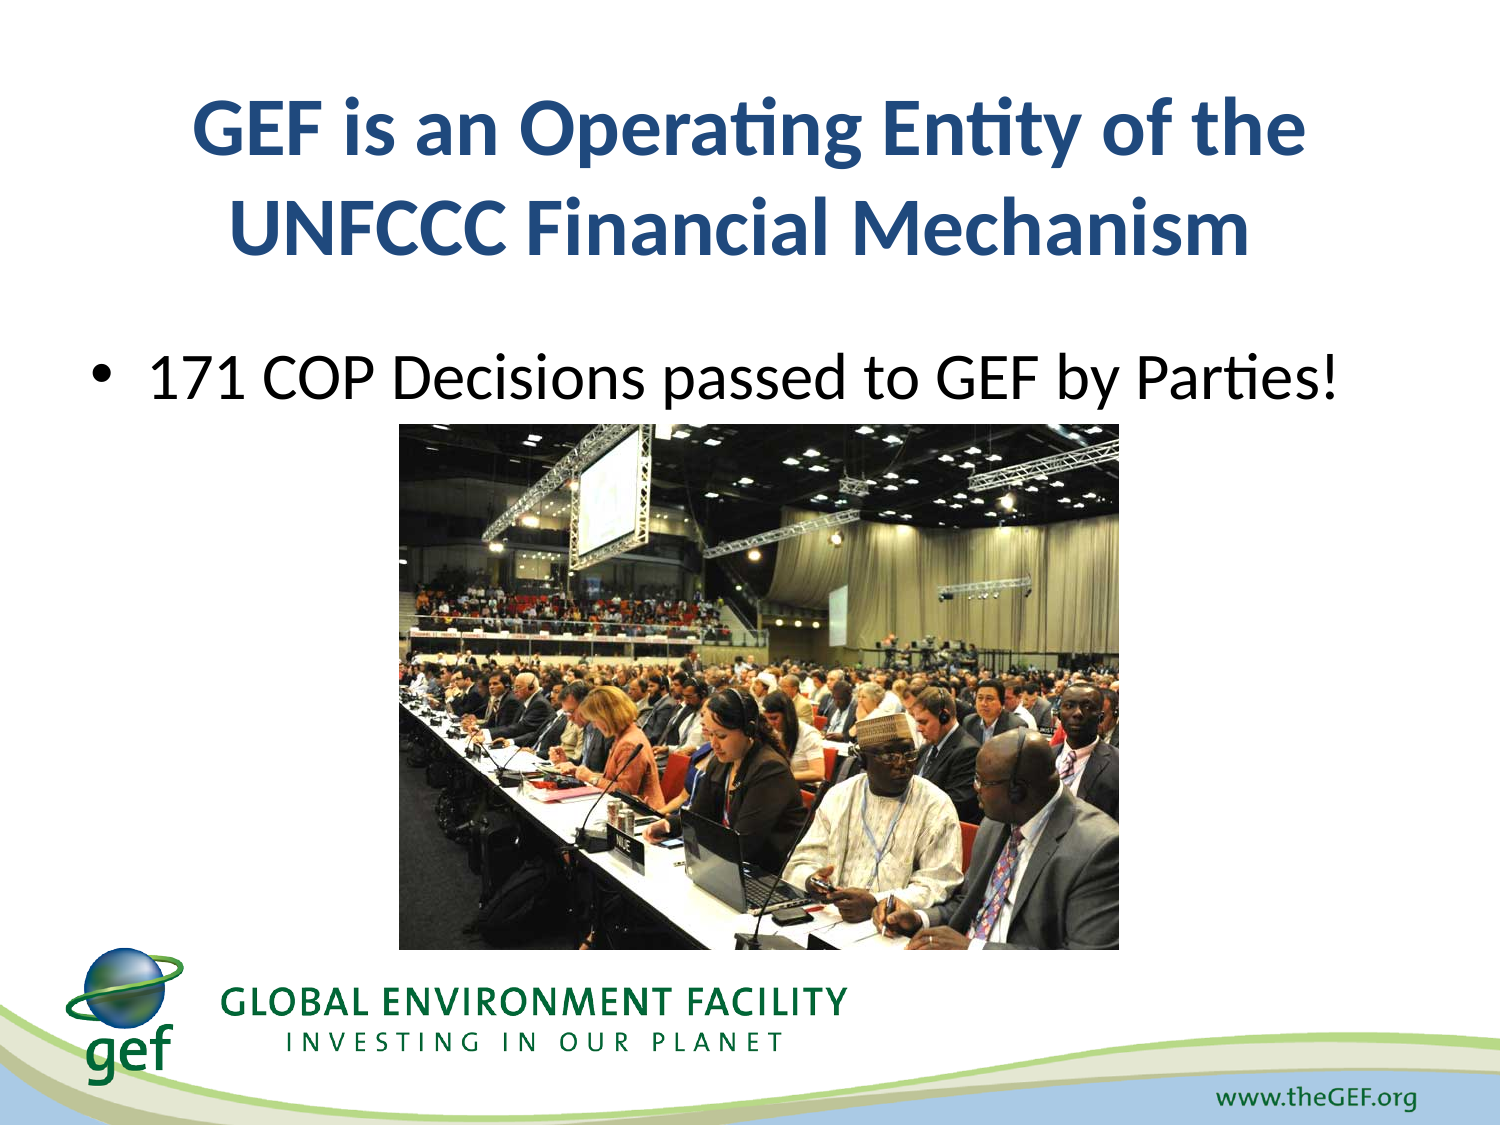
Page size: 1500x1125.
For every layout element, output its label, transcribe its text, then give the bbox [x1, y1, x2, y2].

title GEF is an Operating Entity of the UNFCCC Financial Mechanism [74, 44, 1426, 301]
picture [399, 424, 1119, 951]
list 171 COP Decisions passed to GEF by Parties! [74, 324, 1426, 968]
picture [0, 920, 1500, 1125]
